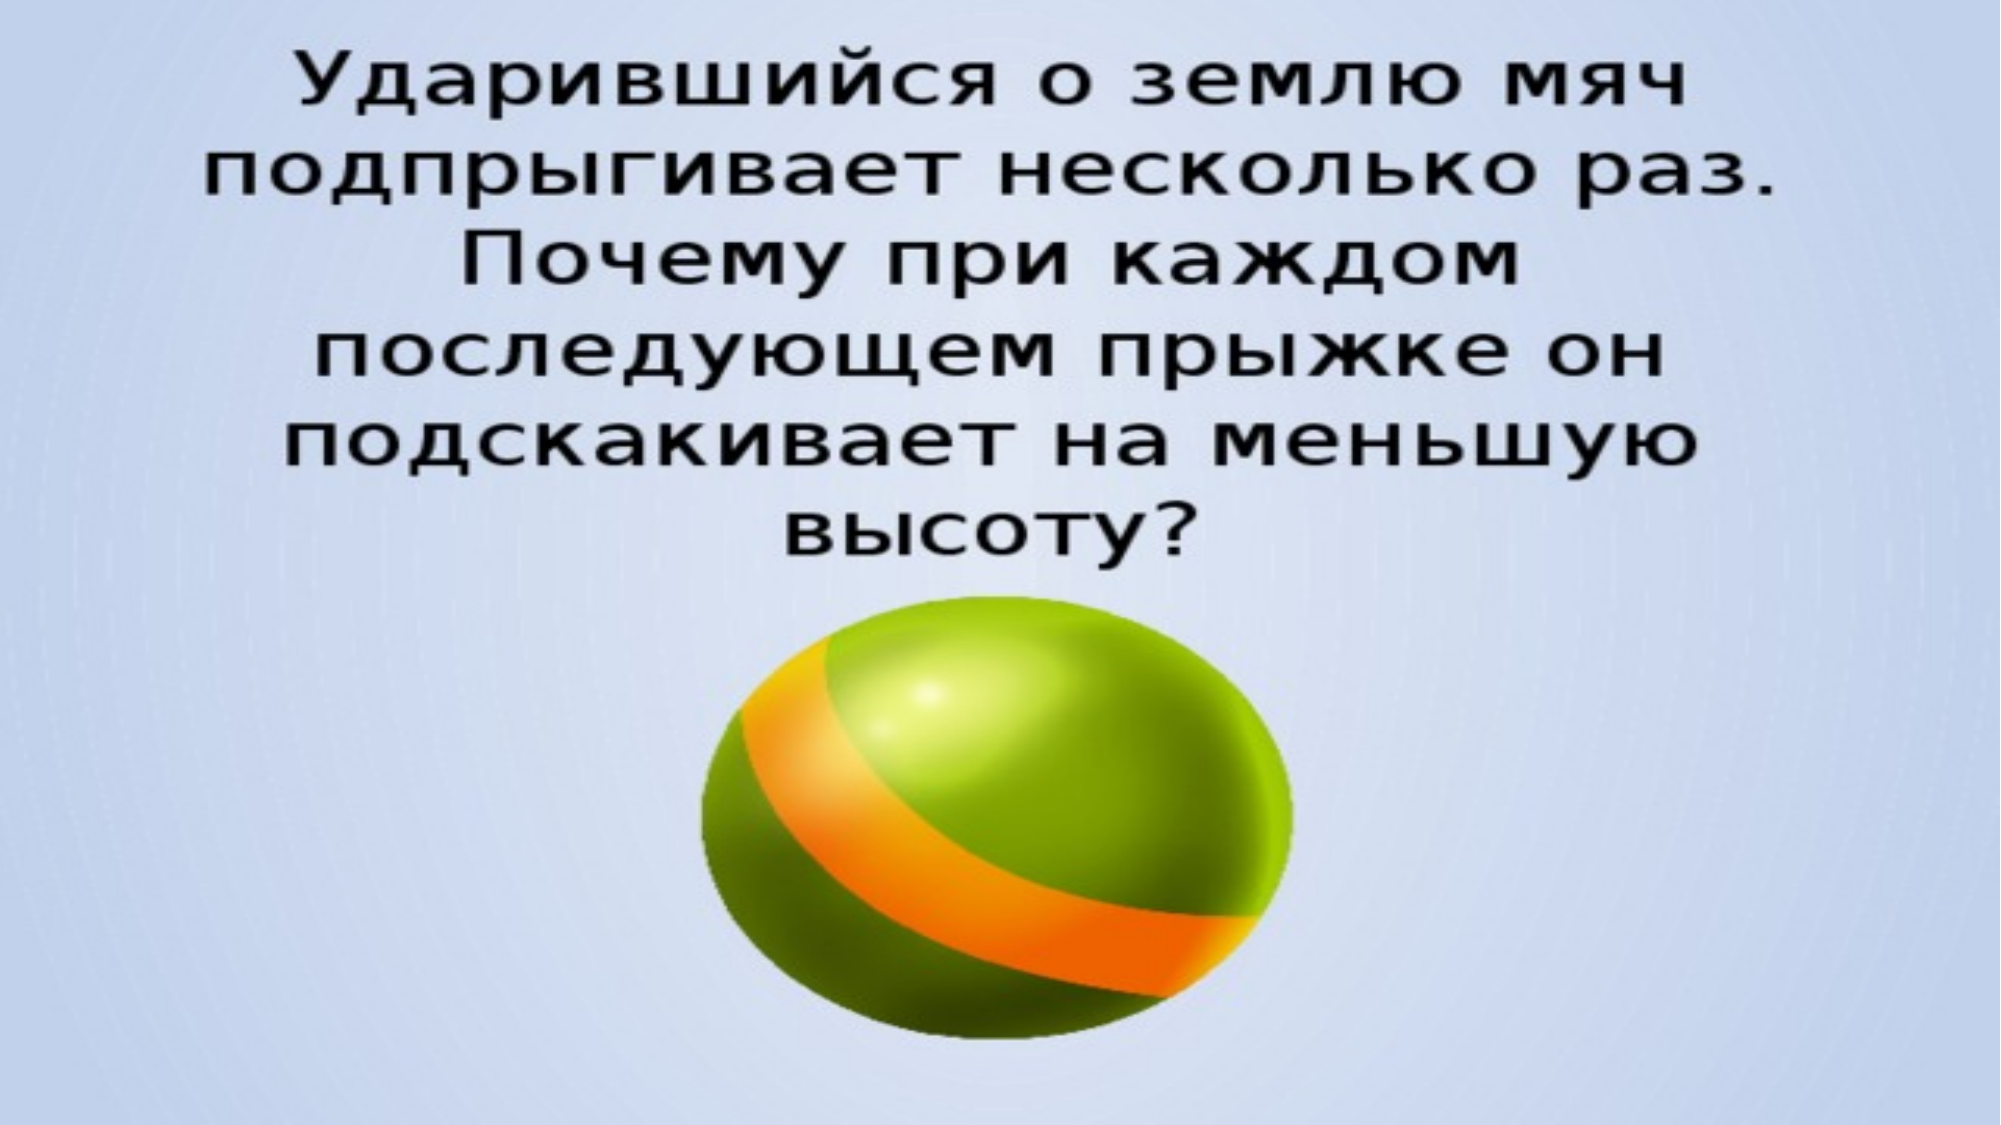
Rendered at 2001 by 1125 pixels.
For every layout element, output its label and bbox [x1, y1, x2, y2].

list [0, 0, 2000, 1125]
